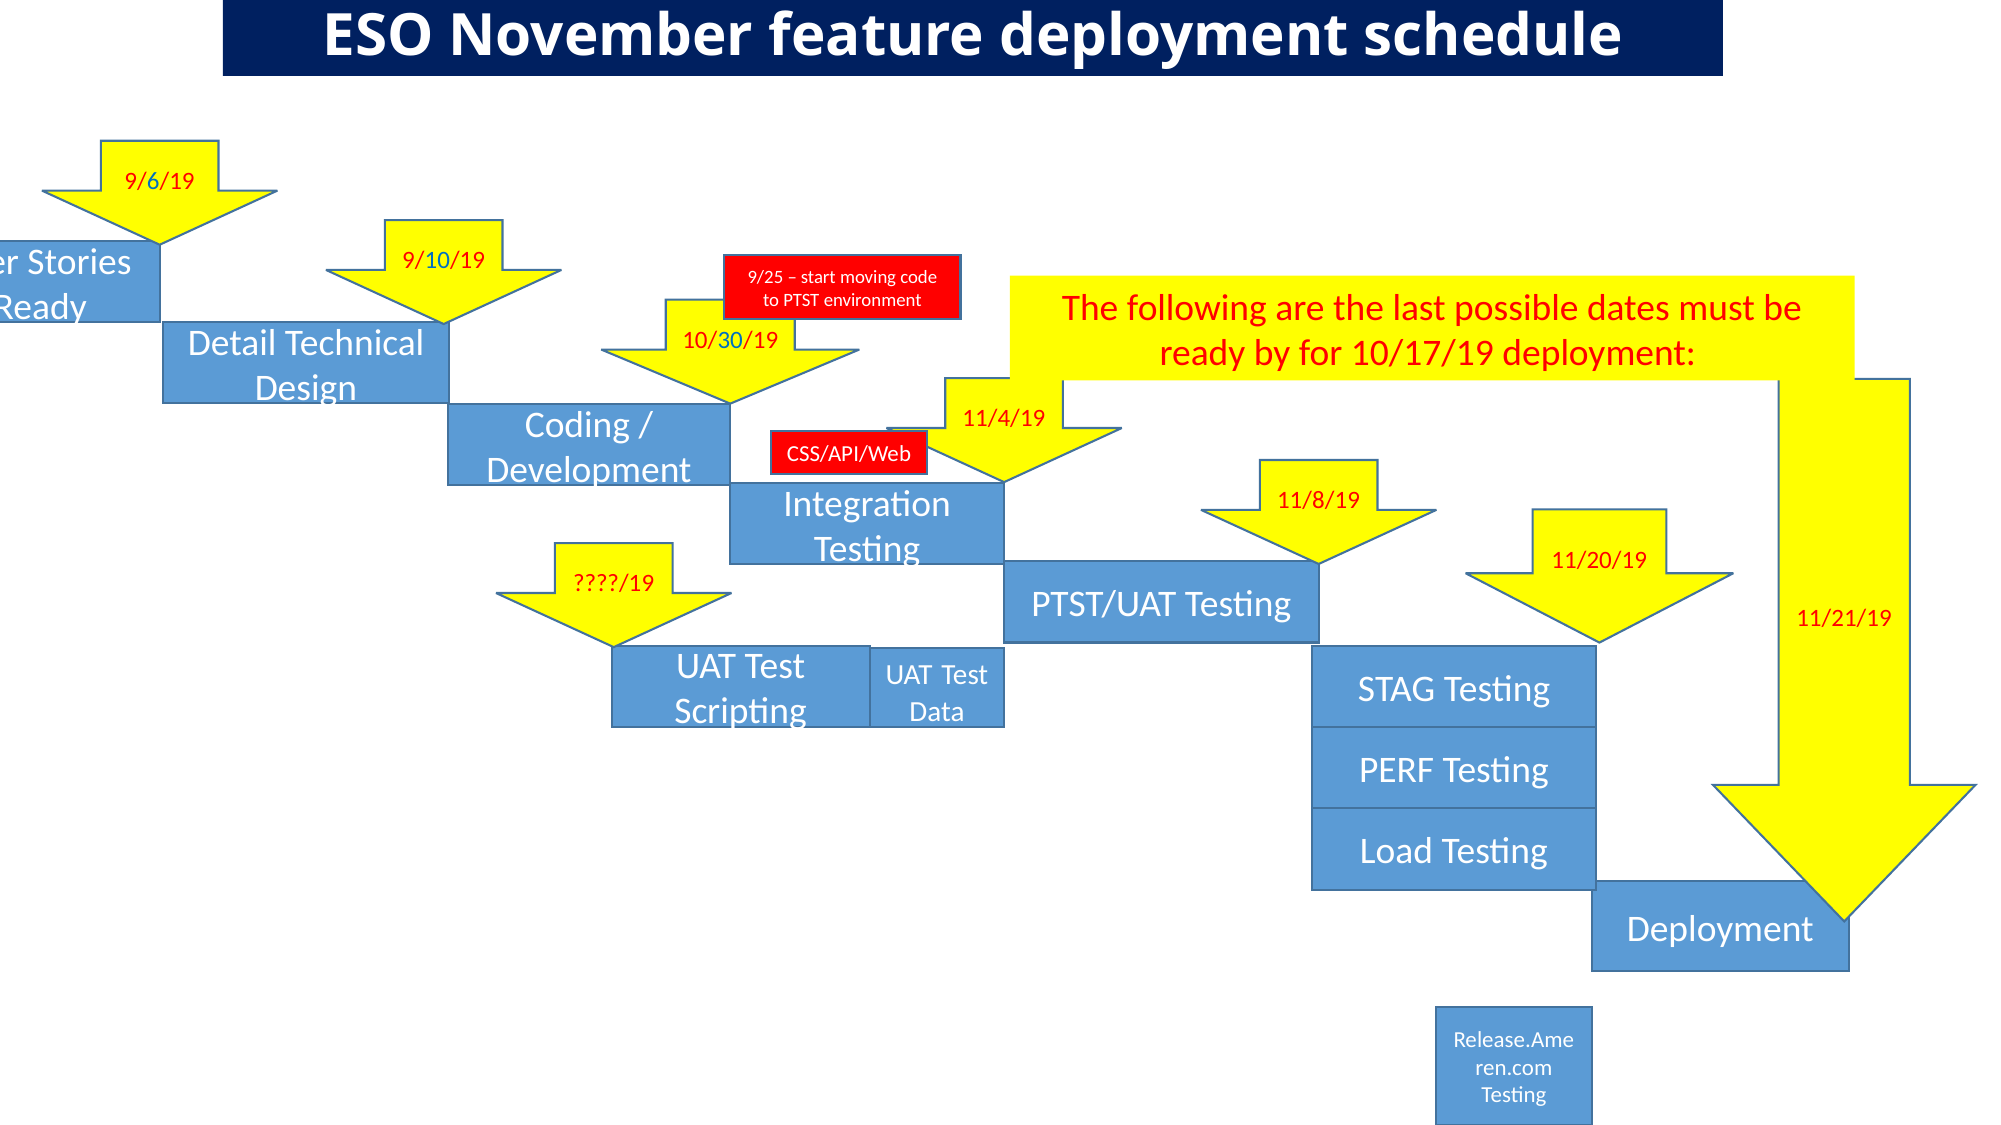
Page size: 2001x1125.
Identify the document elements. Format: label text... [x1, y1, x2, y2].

text_box UAT Test Scripting [611, 645, 871, 728]
text_box UAT Test Data [869, 647, 1005, 728]
text_box Deployment [1591, 880, 1850, 972]
text_box Detail Technical Design [162, 321, 450, 404]
text_box PTST/UAT Testing [1003, 560, 1320, 644]
text_box The following are the last possible dates must be ready by for 10/17/19 deployment: [1009, 275, 1855, 381]
text_box 11/21/19 [1710, 377, 1978, 923]
text_box 9/10/19 [325, 219, 562, 326]
text_box 11/4/19 [885, 377, 1123, 484]
text_box Integration Testing [729, 482, 1005, 565]
text_box 11/20/19 [1465, 508, 1734, 644]
text_box Release.Ameren.com Testing [1435, 1006, 1593, 1125]
text_box User Stories Ready [0, 240, 161, 323]
text_box Load Testing [1311, 807, 1597, 891]
text_box 11/8/19 [1200, 458, 1437, 566]
text_box 10/30/19 [600, 298, 860, 405]
text_box 9/25 – start moving code to PTST environment [723, 254, 962, 320]
title ESO November feature deployment schedule [222, 0, 1723, 76]
text_box Coding / Development [447, 403, 731, 486]
text_box CSS/API/Web [770, 430, 928, 475]
text_box PERF Testing [1311, 726, 1597, 807]
text_box STAG Testing [1311, 645, 1597, 726]
text_box ????/19 [495, 542, 732, 649]
text_box 9/6/19 [41, 139, 278, 246]
